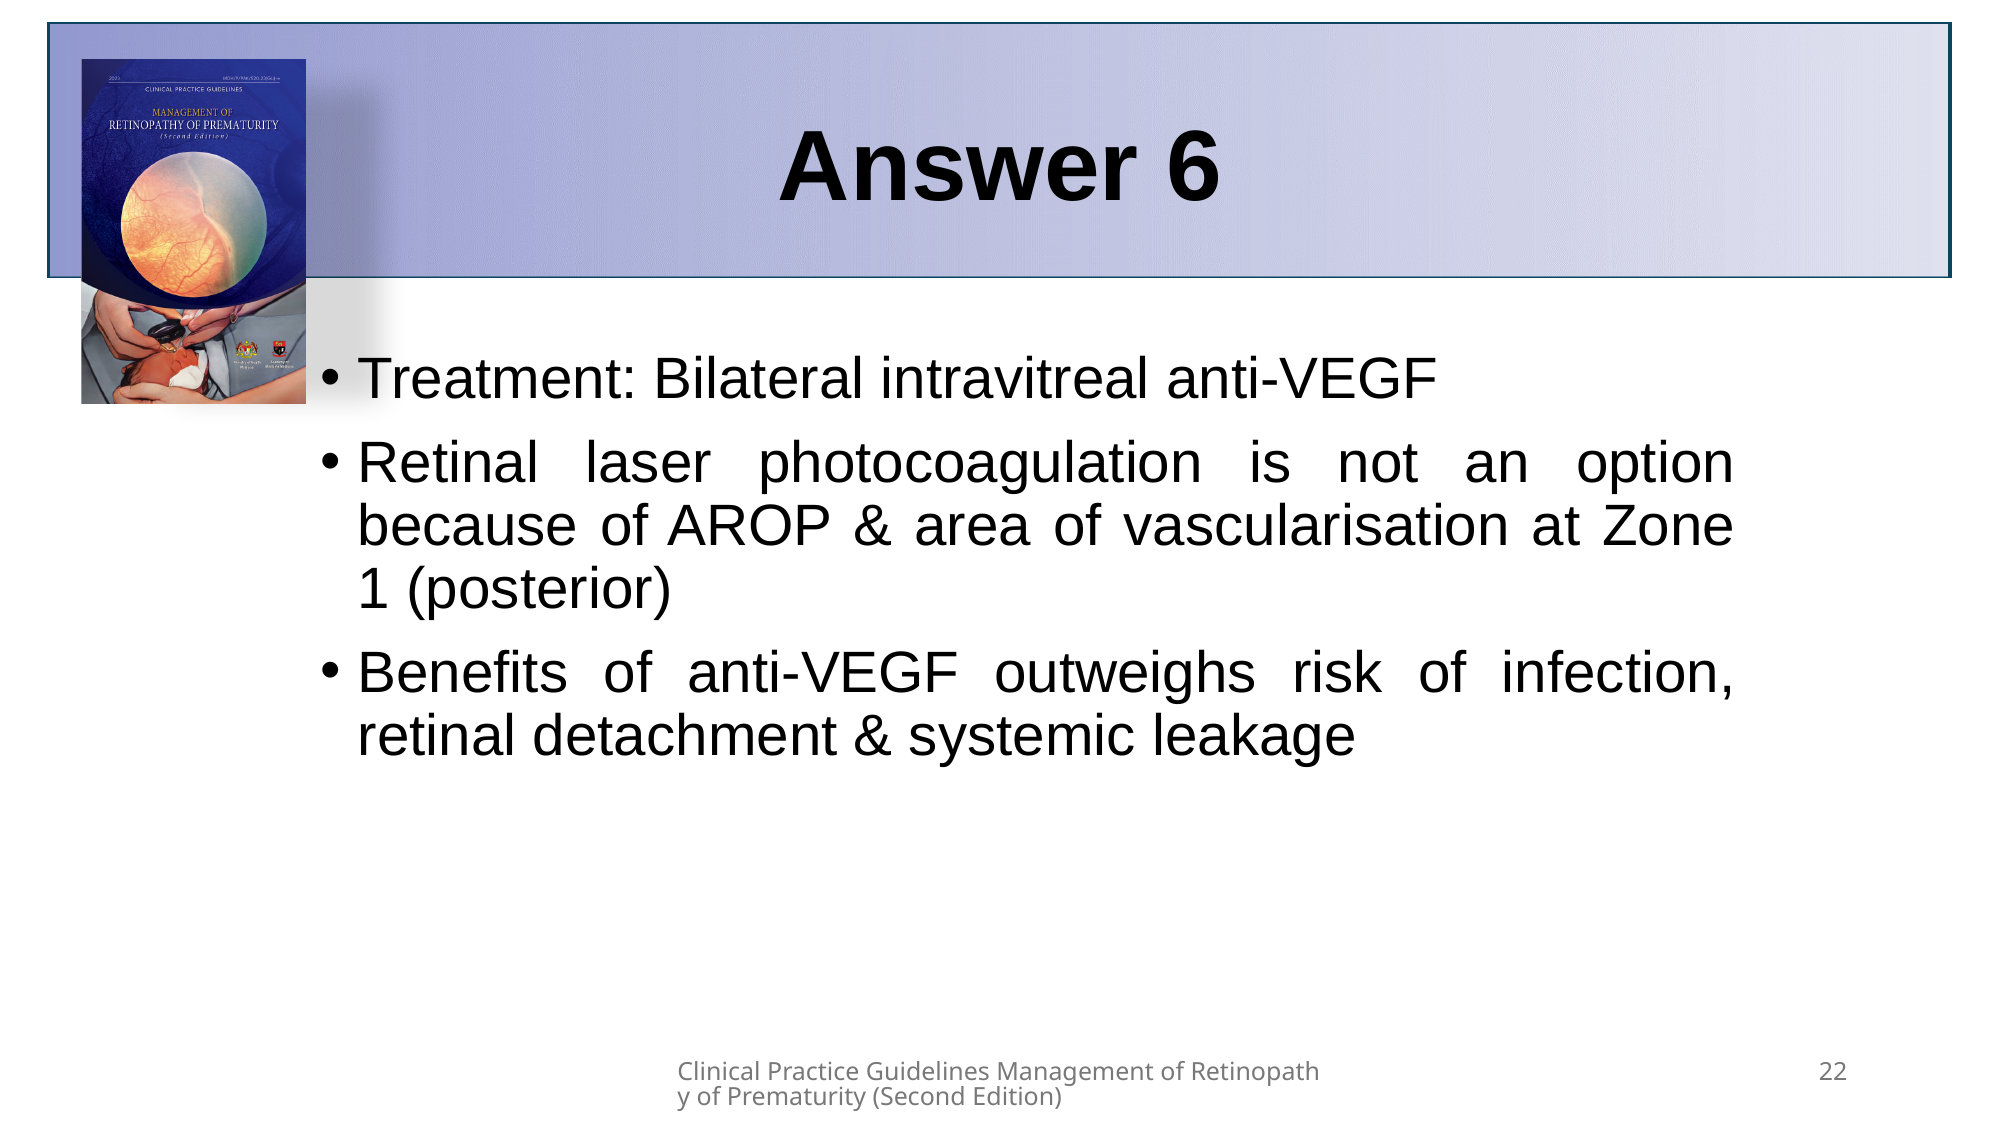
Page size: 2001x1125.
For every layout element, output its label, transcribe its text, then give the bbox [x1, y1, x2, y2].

footer Clinical Practice Guidelines Management of Retinopathy of Prematurity (Second Edition) [662, 1042, 1338, 1103]
picture [47, 21, 1953, 405]
list Treatment: Bilateral intravitreal anti-VEGF Retinal laser photocoagulation is not an option because of AROP & area of vascularisation at Zone 1 (posterior) Benefits of anti-VEGF outweighs risk of infection, retinal detachment & systemic leakage [305, 341, 1753, 921]
slide_number 22 [1412, 1042, 1863, 1103]
